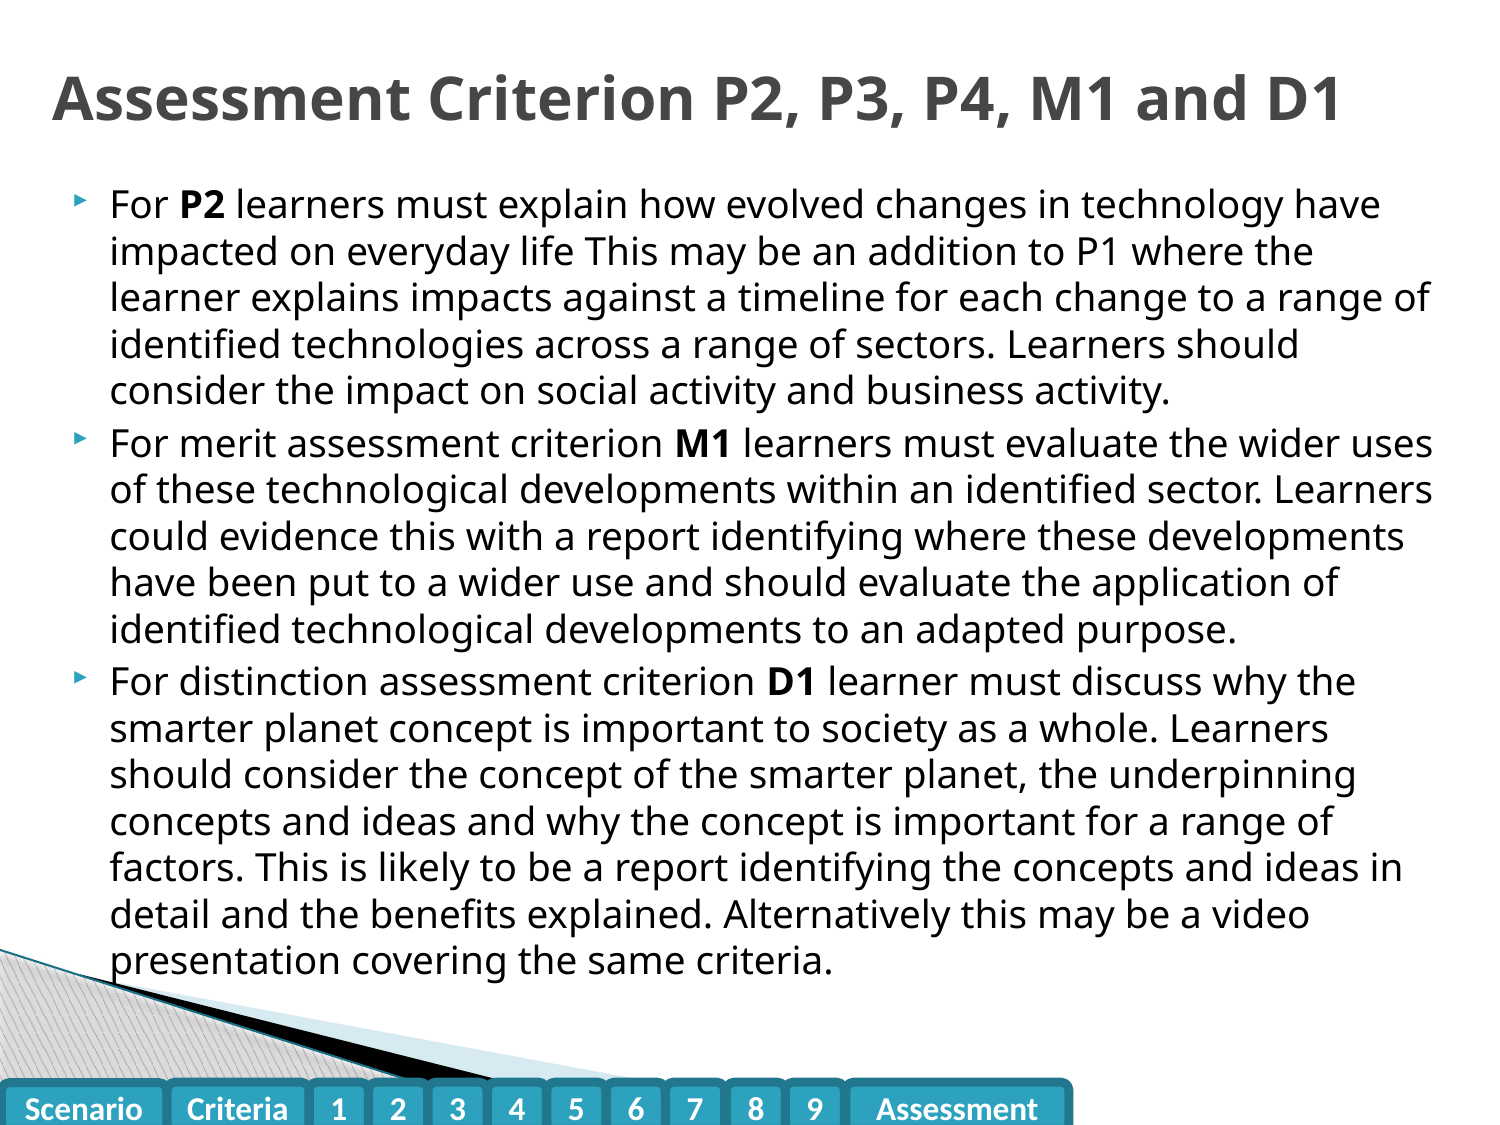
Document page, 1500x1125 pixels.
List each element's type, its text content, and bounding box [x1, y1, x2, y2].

title Assessment Criterion P2, P3, P4, M1 and D1 [37, 19, 1471, 173]
list For P2 learners must explain how evolved changes in technology have impacted on everyday life This may be an addition to P1 where the learner explains impacts against a timeline for each change to a range of identified technologies across a range of sectors. Learners should consider the impact on social activity and business activity. For merit assessment criterion M1 learners must evaluate the wider uses of these technological developments within an identified sector. Learners could evidence this with a report identifying where these developments have been put to a wider use and should evaluate the application of identified technological developments to an adapted purpose. For distinction assessment criterion D1 learner must discuss why the smarter planet concept is important to society as a whole. Learners should consider the concept of the smarter planet, the underpinning concepts and ideas and why the concept is important for a range of factors. This is likely to be a report identifying the concepts and ideas in detail and the benefits explained. Alternatively this may be a video presentation covering the same criteria. [41, 173, 1471, 1047]
